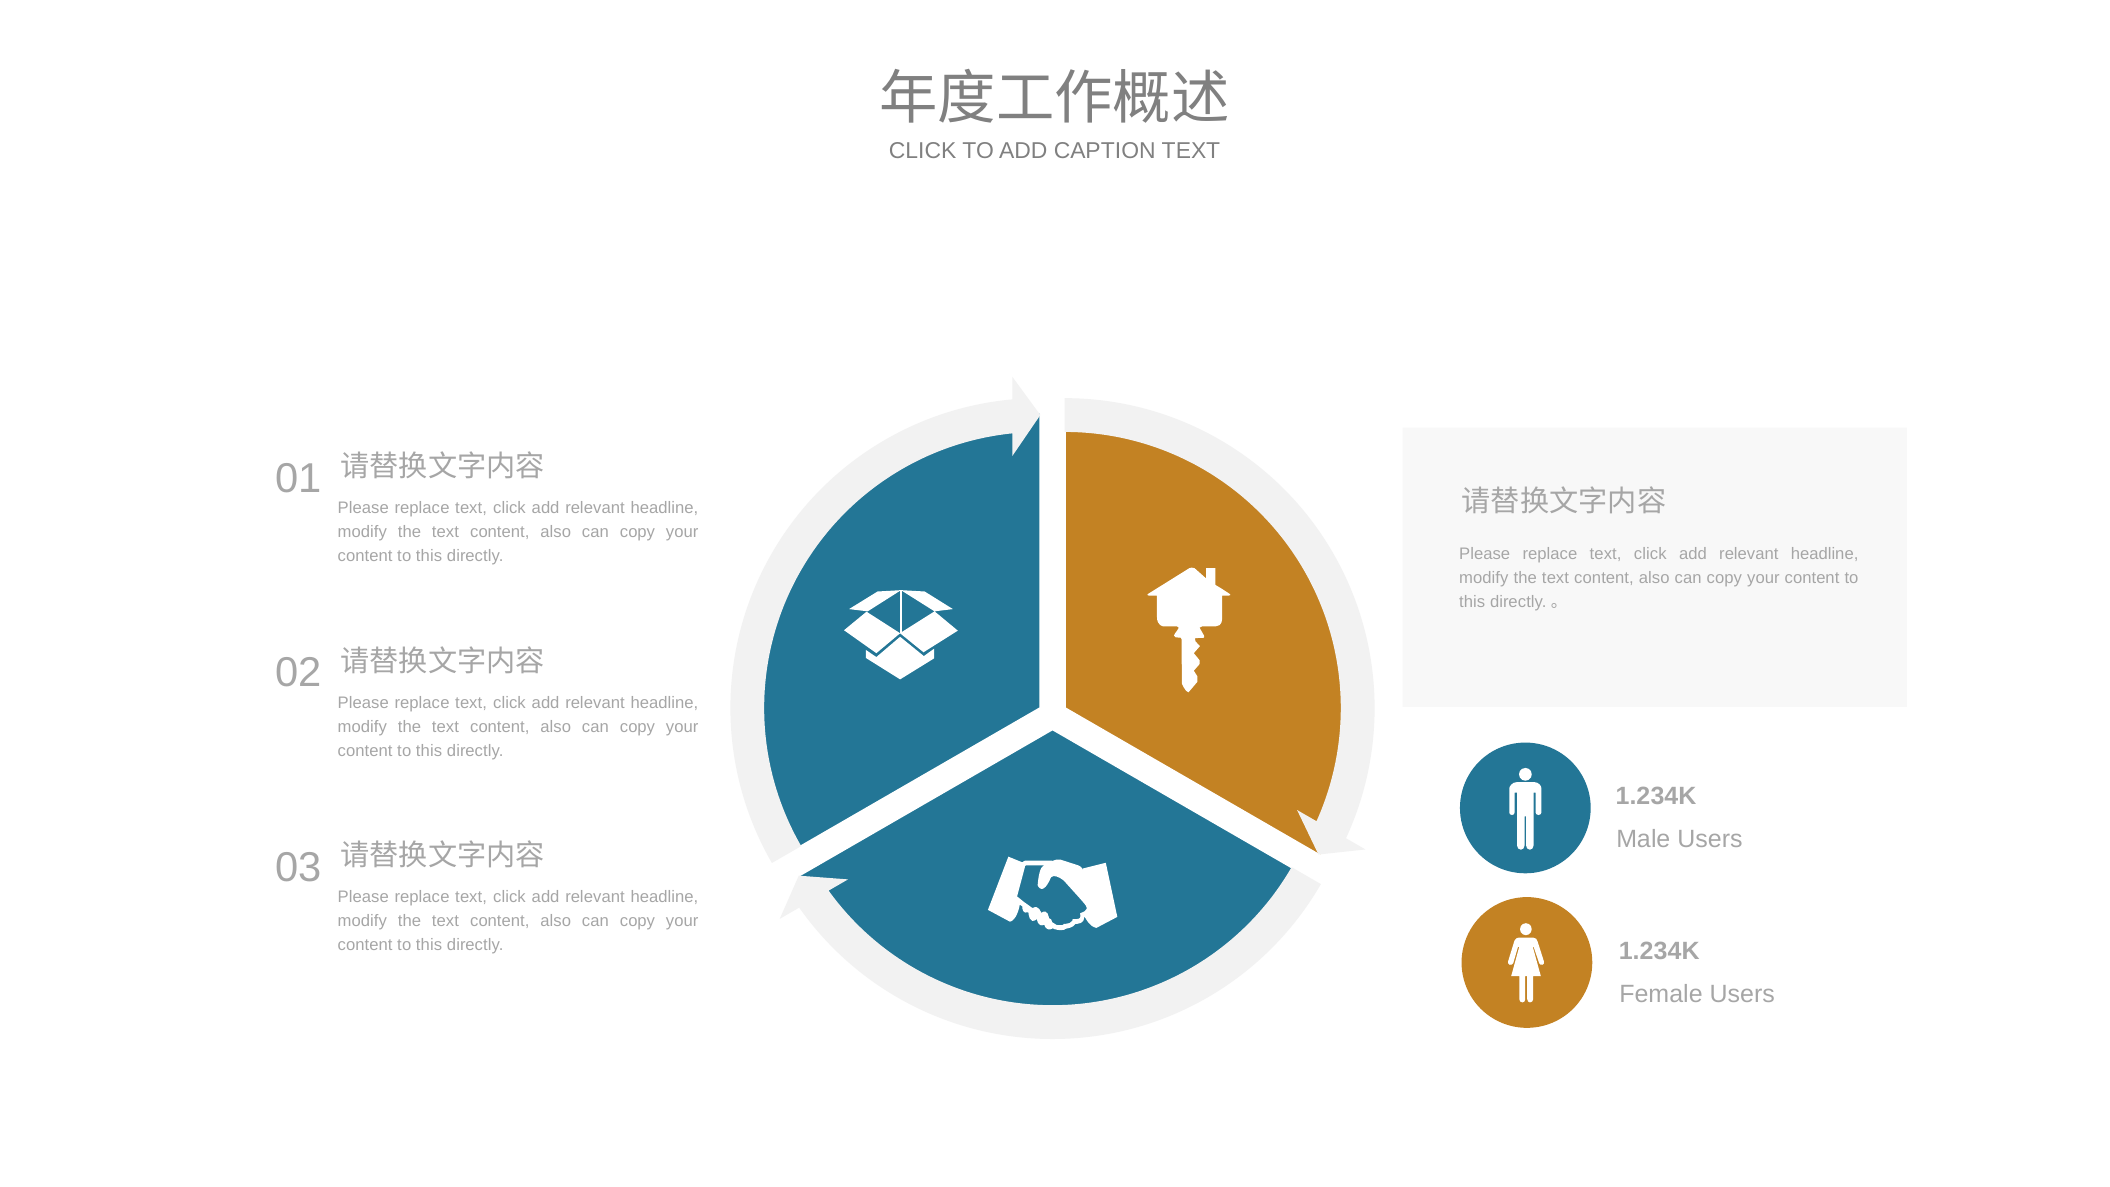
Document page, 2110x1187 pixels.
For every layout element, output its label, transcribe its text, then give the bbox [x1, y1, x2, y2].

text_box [322, 627, 707, 766]
text_box Male Users [1601, 809, 1758, 861]
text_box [1461, 897, 1593, 1028]
text_box 1.234K [1600, 766, 1712, 817]
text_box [322, 822, 707, 961]
text_box 03 [260, 822, 322, 897]
text_box 01 [260, 433, 322, 509]
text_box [844, 590, 958, 680]
text_box CLICK TO ADD CAPTION TEXT [865, 135, 1245, 163]
text_box 1.234K [1603, 920, 1715, 972]
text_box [1402, 427, 1907, 707]
text_box 年度工作概述 [865, 60, 1245, 131]
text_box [322, 433, 707, 572]
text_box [1459, 742, 1591, 874]
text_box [707, 375, 1398, 1062]
text_box 02 [260, 627, 322, 703]
text_box Female Users [1604, 963, 1791, 1015]
